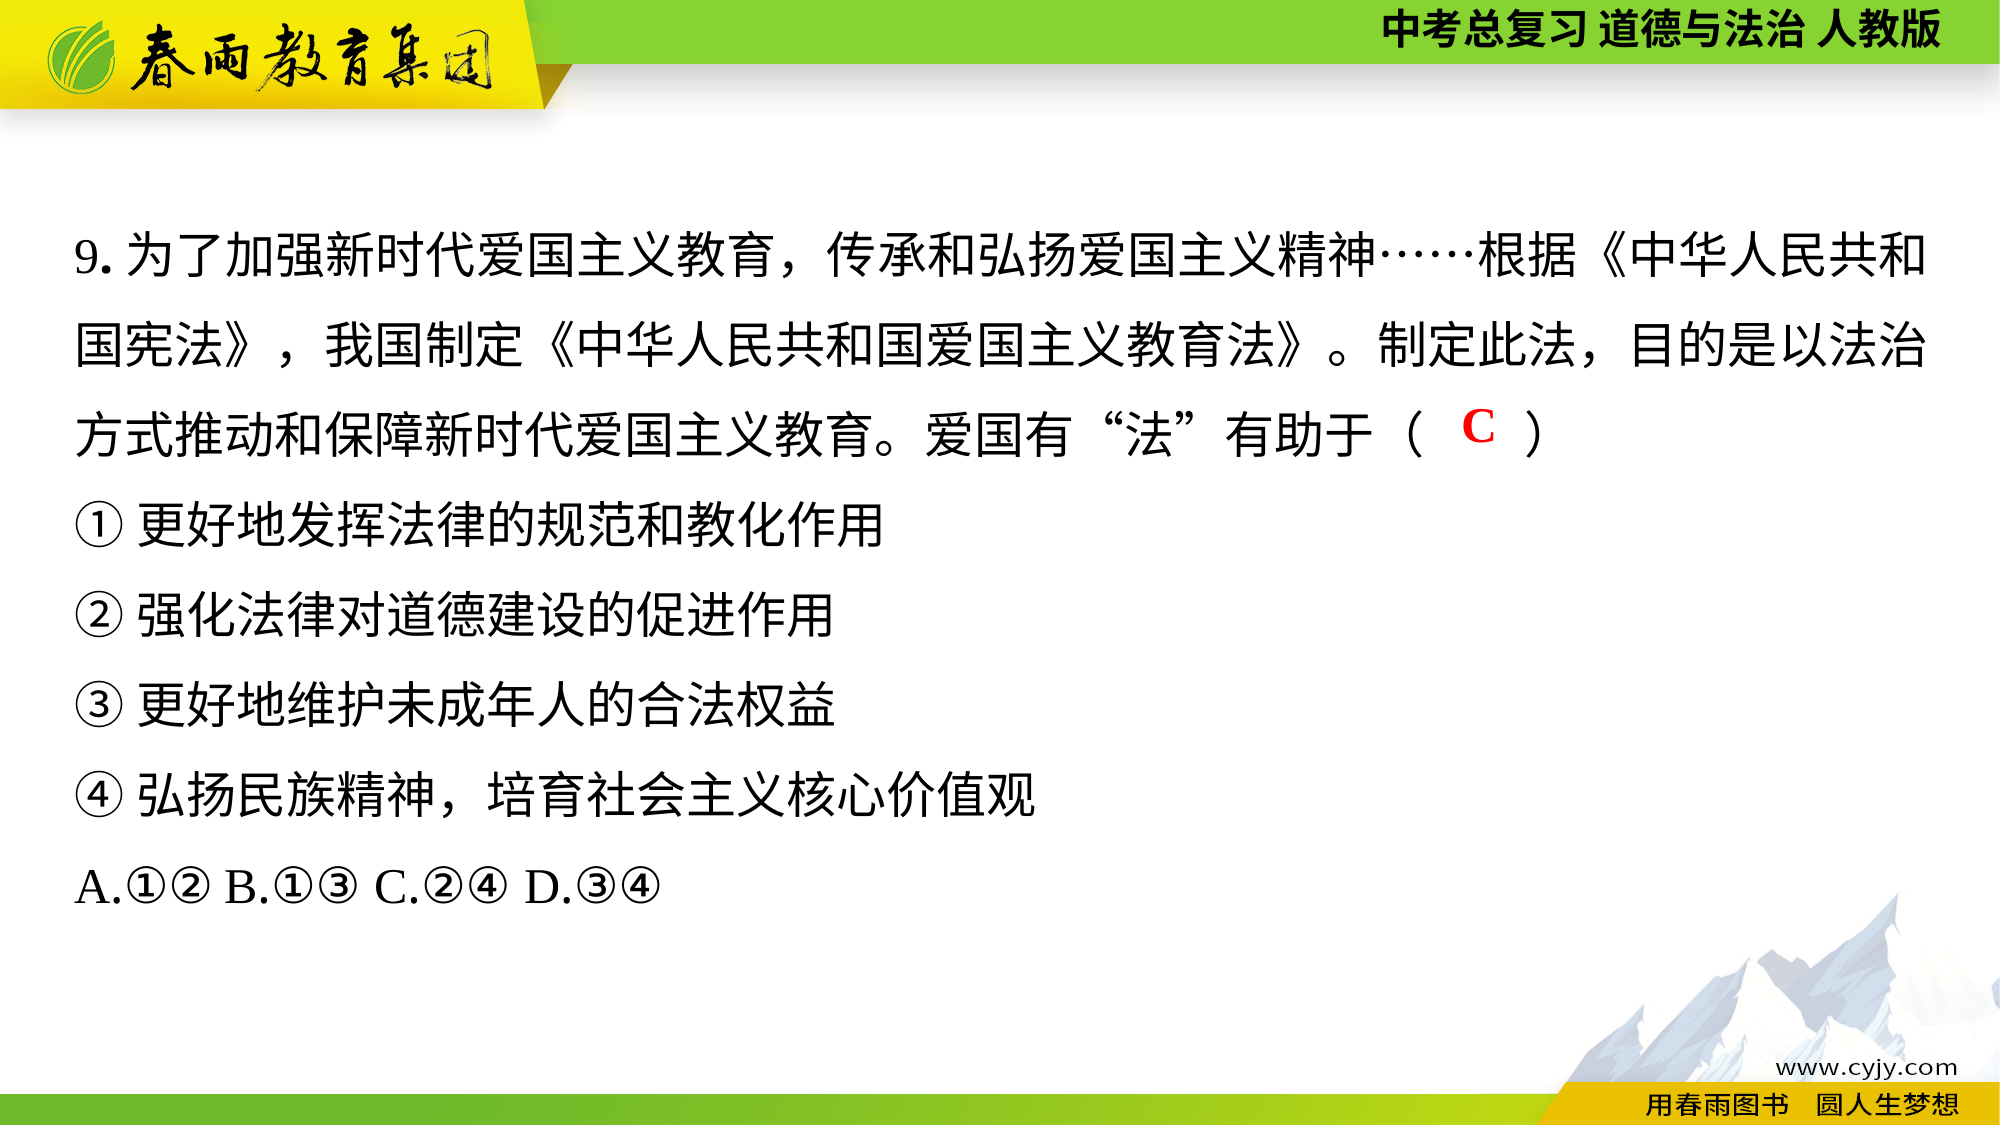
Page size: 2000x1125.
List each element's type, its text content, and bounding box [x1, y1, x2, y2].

picture [0, 0, 2000, 1125]
list 9.为了加强新时代爱国主义教育，传承和弘扬爱国主义精神……根据《中华人民共和国宪法》，我国制定《中华人民共和国爱国主义教育法》。制定此法，目的是以法治方式推动和保障新时代爱国主义教育。爱国有“法”有助于（ ） ①更好地发挥法律的规范和教化作用 ②强化法律对道德建设的促进作用 ③更好地维护未成年人的合法权益 ④弘扬民族精神，培育社会主义核心价值观 A.①② B.①③ C.②④ D.③④ [59, 186, 1944, 917]
text_box C [1446, 385, 1513, 460]
